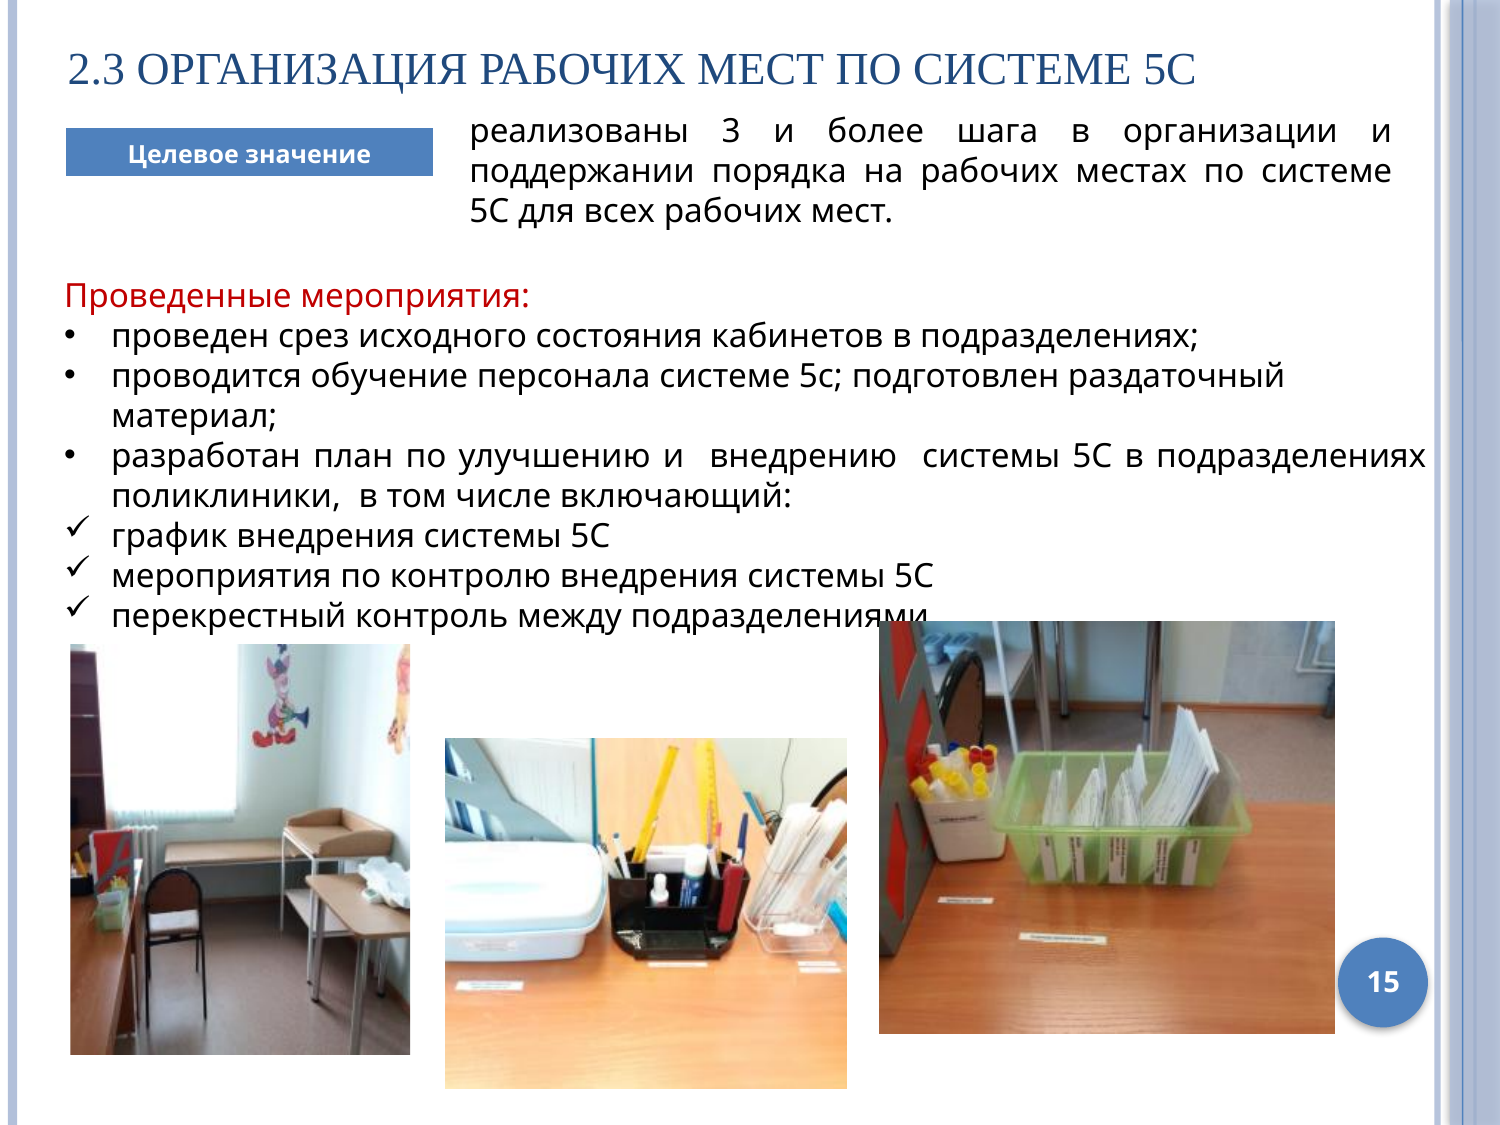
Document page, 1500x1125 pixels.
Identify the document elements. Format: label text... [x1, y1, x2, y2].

table_header Целевое значение [66, 128, 433, 176]
text_box реализованы 3 и более шага в организации и поддержании порядка на рабочих местах по системе 5С для всех рабочих мест. [454, 101, 1409, 237]
text_box 2.3 Организация рабочих мест по системе 5С [53, 31, 1424, 95]
picture [879, 621, 1335, 1035]
text_box Проведенные мероприятия: проведен срез исходного состояния кабинетов в подразделениях; проводится обучение персонала системе 5с; подготовлен раздаточный материал; разработан план по улучшению и внедрению системы 5С в подразделениях поликлиники, в том числе включающий: график внедрения системы 5С мероприятия по контролю внедрения системы 5С перекрестный контроль между подразделениями [49, 267, 1444, 642]
picture [70, 644, 411, 1055]
picture [445, 737, 848, 1089]
text_box 15 [1338, 940, 1434, 1027]
